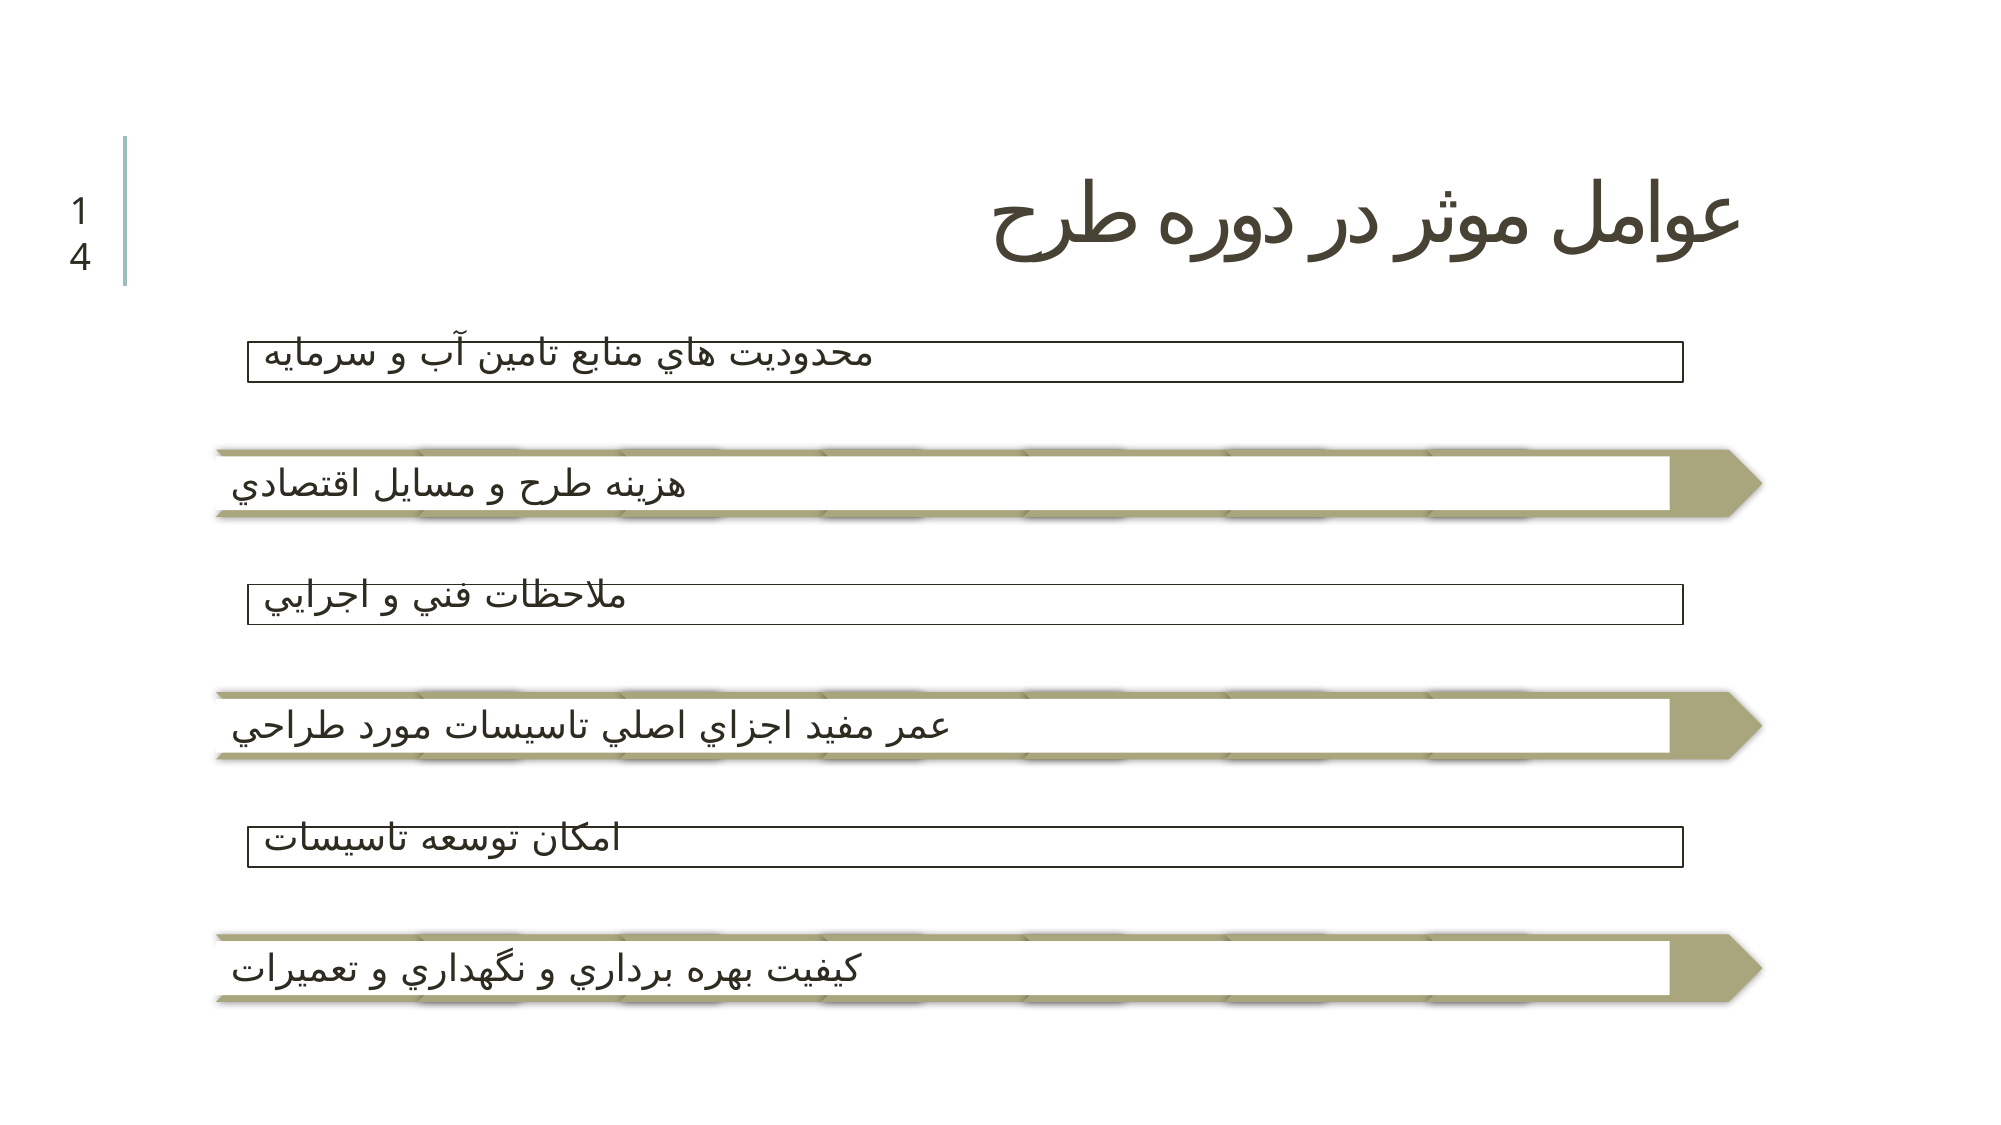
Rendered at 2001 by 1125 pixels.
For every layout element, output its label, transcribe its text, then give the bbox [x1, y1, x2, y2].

text_box 14 [54, 180, 125, 285]
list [167, 341, 1763, 1003]
title عوامل موثر در دوره طرح [168, 96, 1763, 339]
